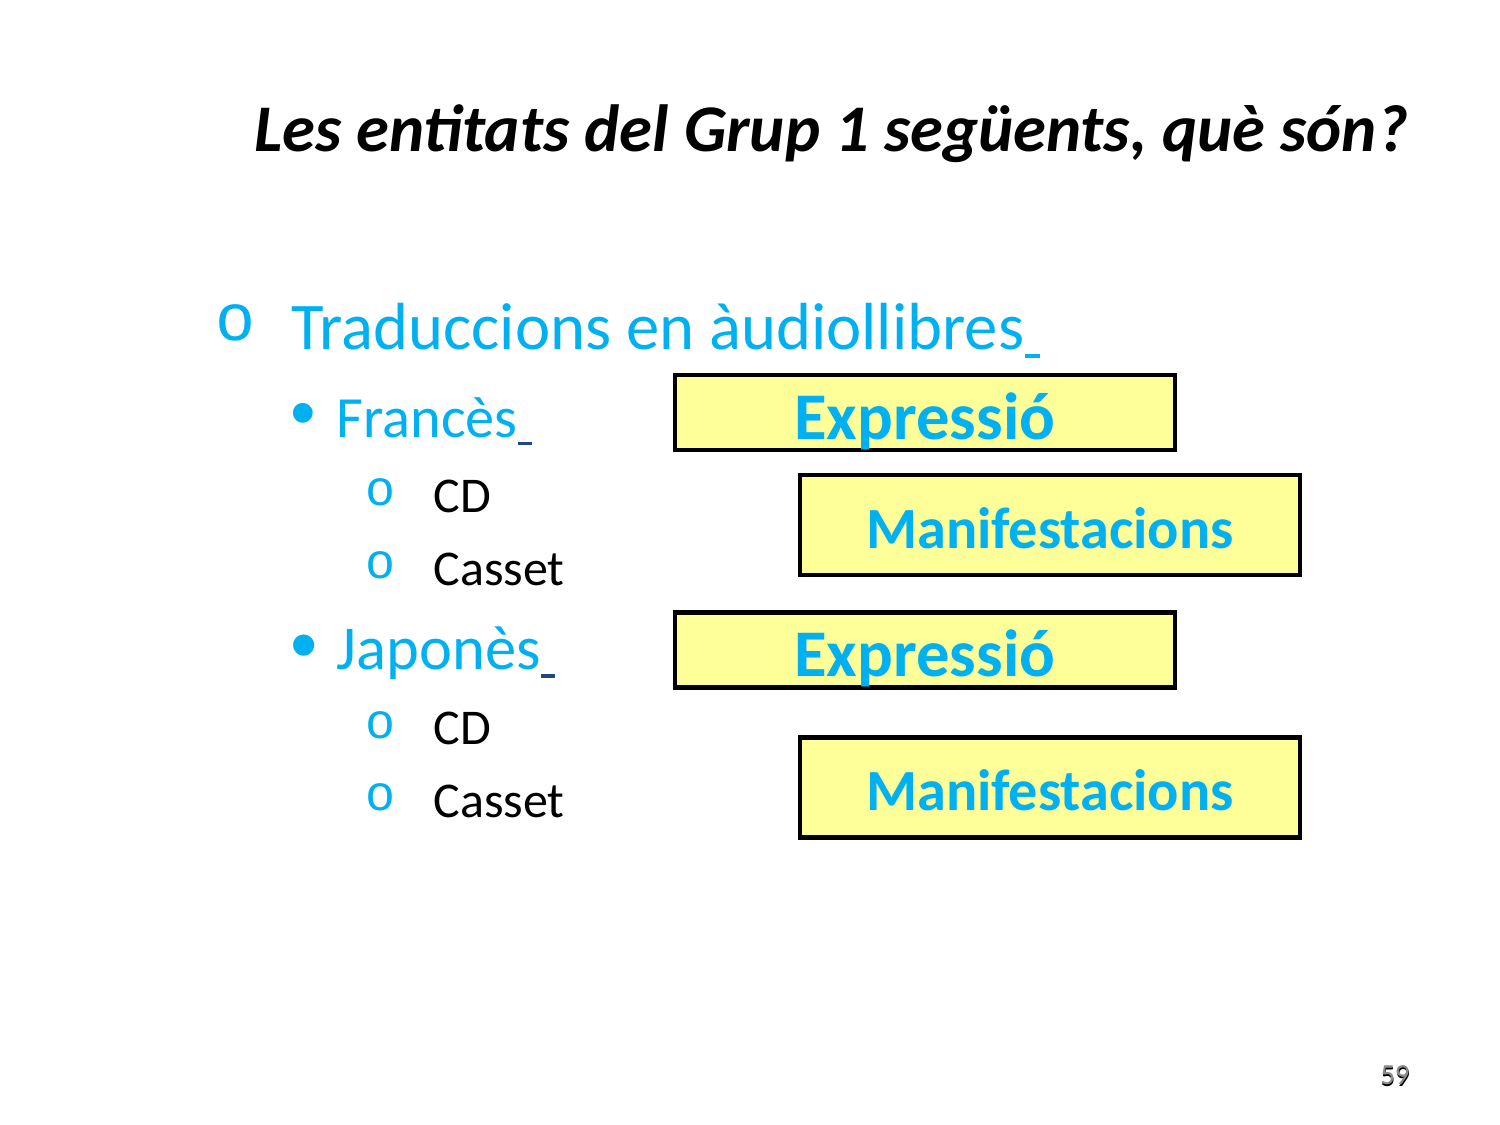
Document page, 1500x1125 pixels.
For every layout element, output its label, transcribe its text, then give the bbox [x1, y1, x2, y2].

slide_number 59 [1074, 1042, 1425, 1103]
list Traduccions en àudiollibres Francès CD Casset Japonès CD Casset [200, 275, 1425, 1063]
text_box Expressió [675, 374, 1175, 450]
text_box Manifestacions [800, 737, 1300, 838]
text_box Expressió [675, 612, 1175, 688]
text_box Les entitats del Grup 1 següents, què són? [231, 24, 1432, 225]
text_box Manifestacions [800, 474, 1300, 575]
